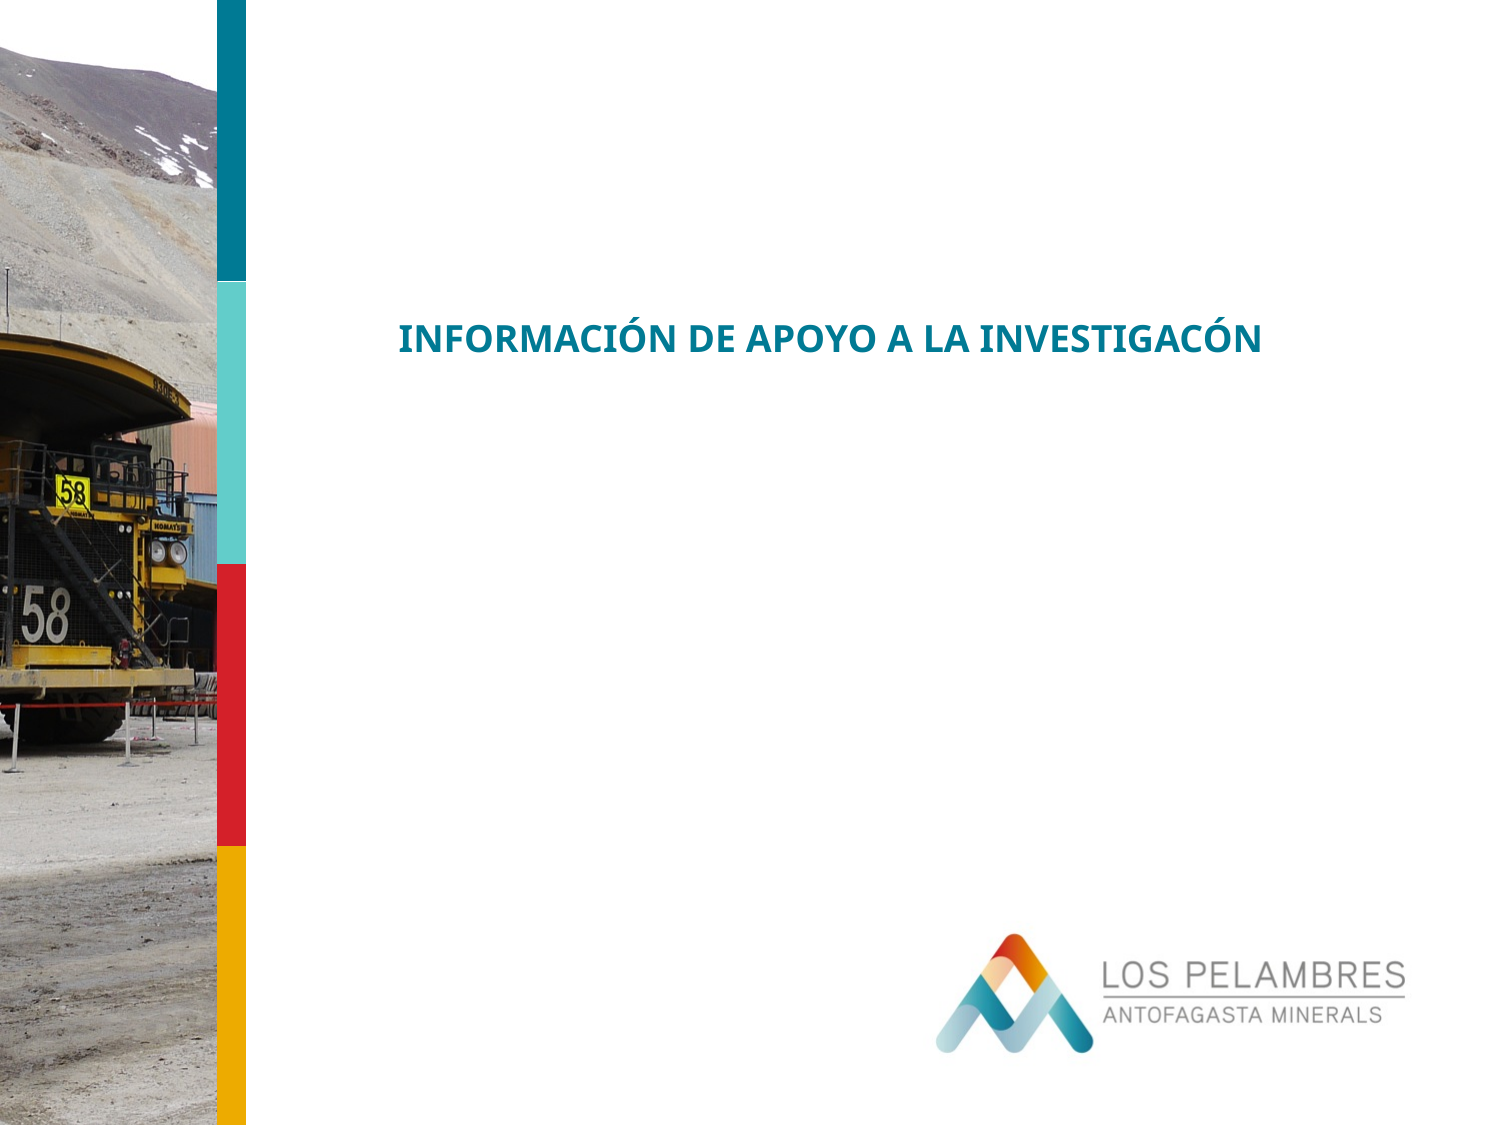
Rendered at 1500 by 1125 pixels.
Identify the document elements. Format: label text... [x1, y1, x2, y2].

picture [891, 889, 1450, 1098]
picture [0, 0, 218, 1125]
text_box INFORMACIÓN DE APOYO A LA INVESTIGACÓN [384, 300, 1279, 368]
